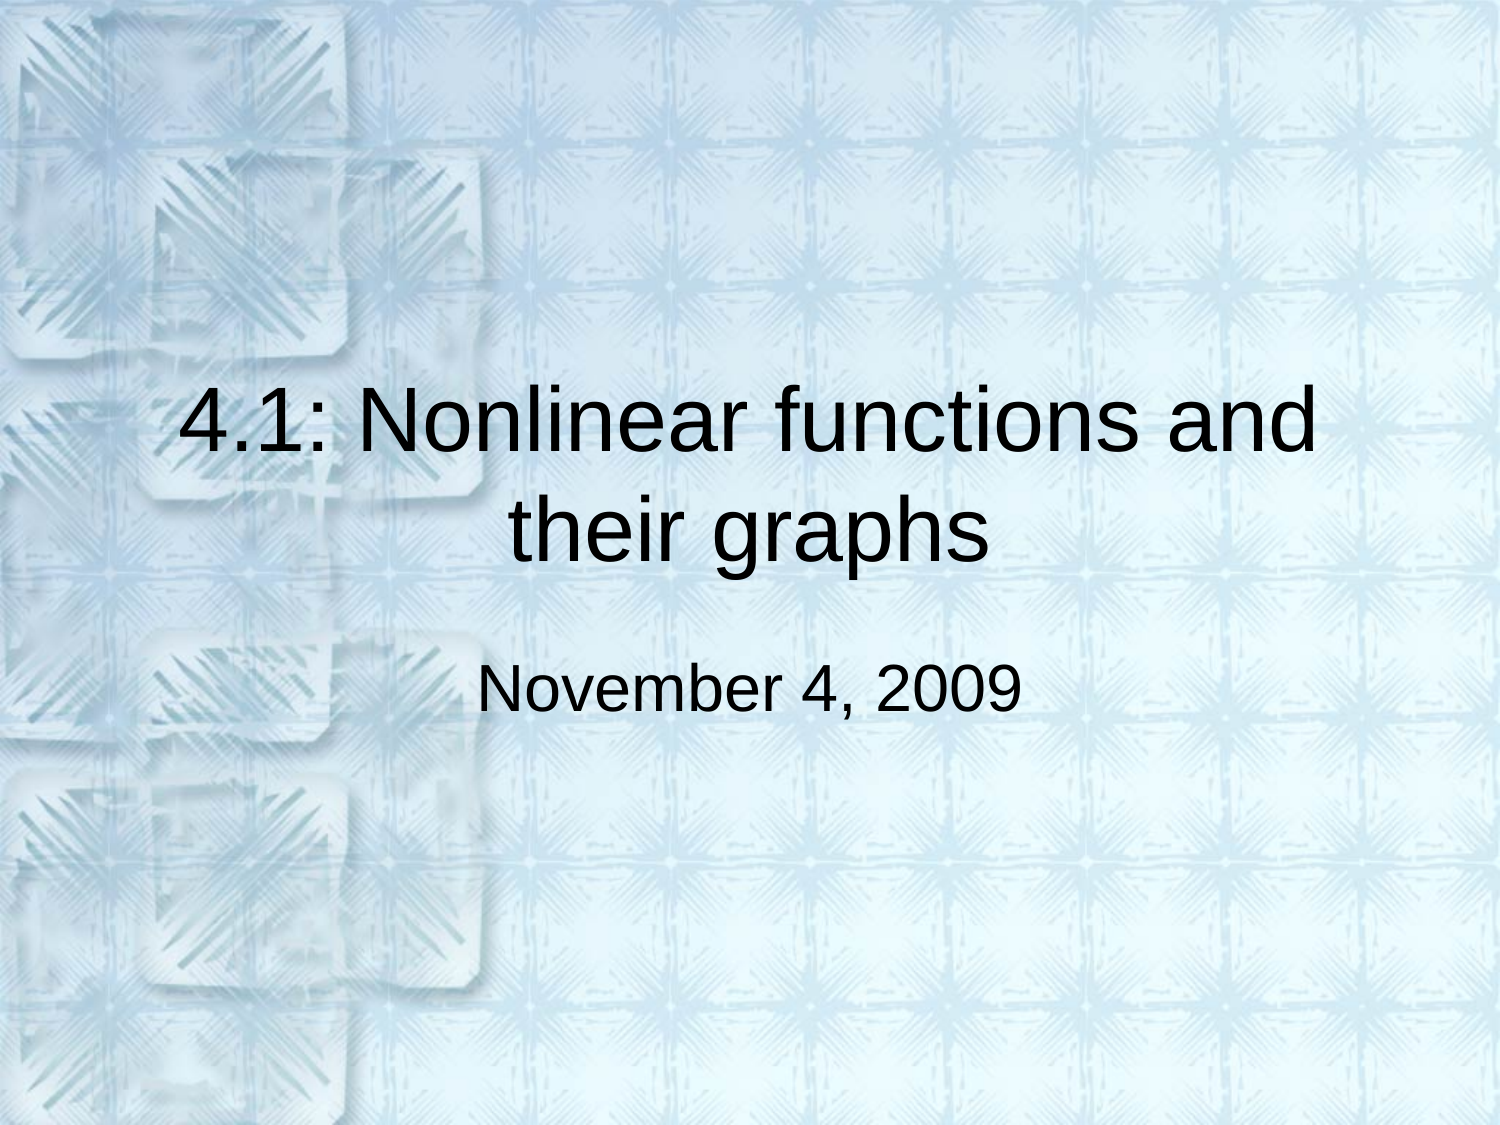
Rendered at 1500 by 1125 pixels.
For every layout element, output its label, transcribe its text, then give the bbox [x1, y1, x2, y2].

title 4.1: Nonlinear functions and their graphs [112, 349, 1388, 591]
picture [0, 0, 1500, 1125]
subtitle November 4, 2009 [224, 637, 1276, 926]
